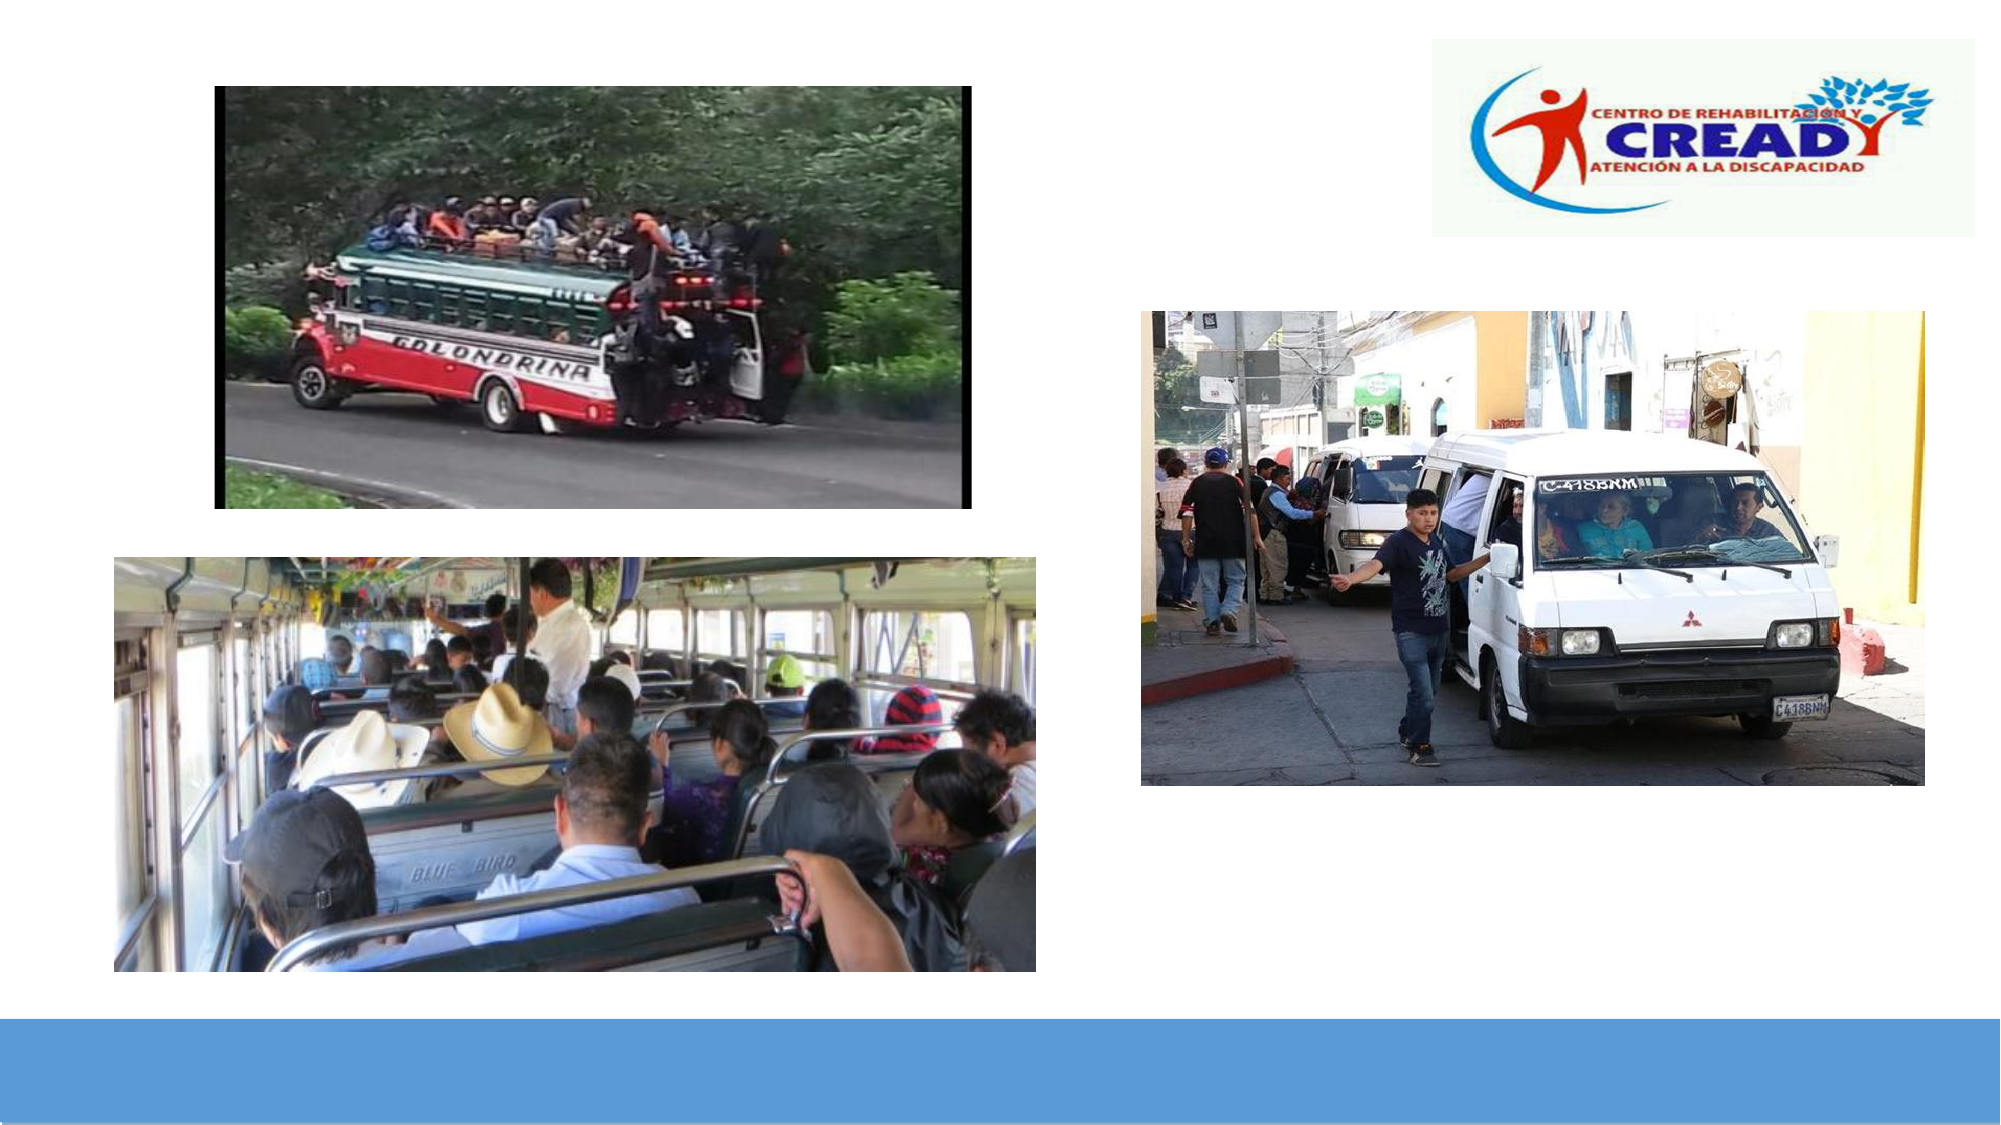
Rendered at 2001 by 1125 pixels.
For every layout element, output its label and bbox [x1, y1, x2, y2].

picture [1141, 311, 1925, 786]
picture [214, 86, 972, 509]
picture [1432, 39, 1975, 237]
text_box [0, 1018, 2000, 1123]
picture [114, 557, 1036, 972]
